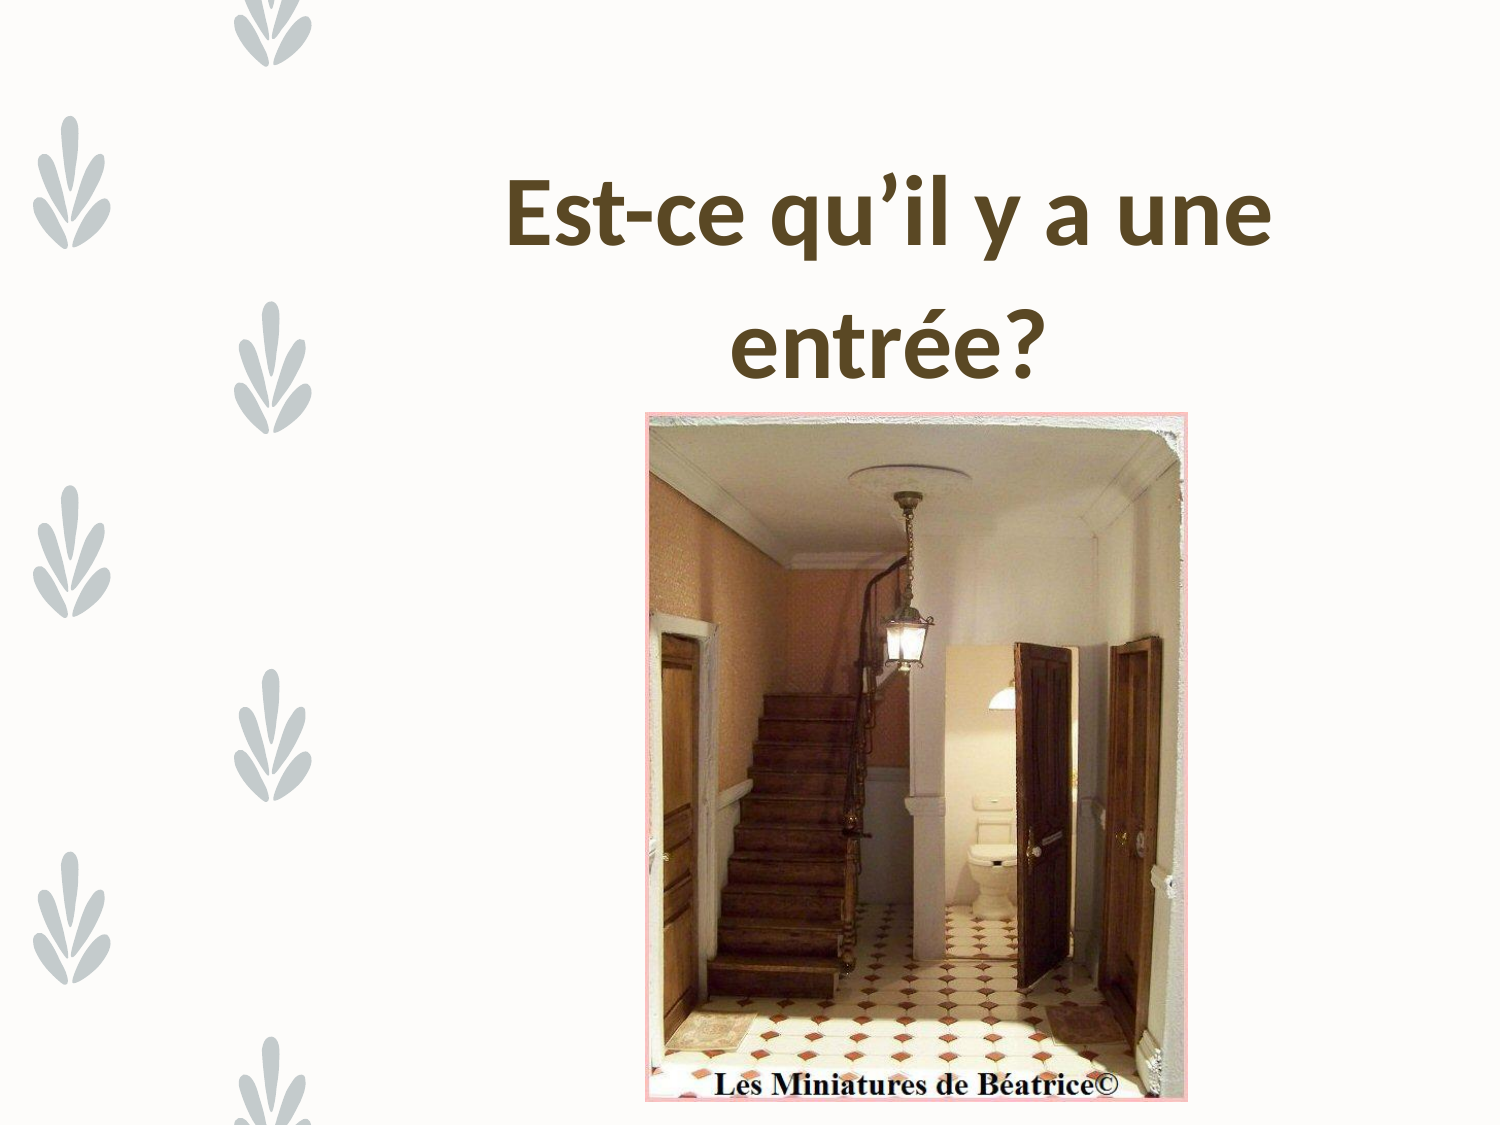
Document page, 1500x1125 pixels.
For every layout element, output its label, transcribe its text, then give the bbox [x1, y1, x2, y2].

text_box Est-ce qu’il y a une entrée? [349, 124, 1429, 599]
picture [645, 412, 1188, 1102]
